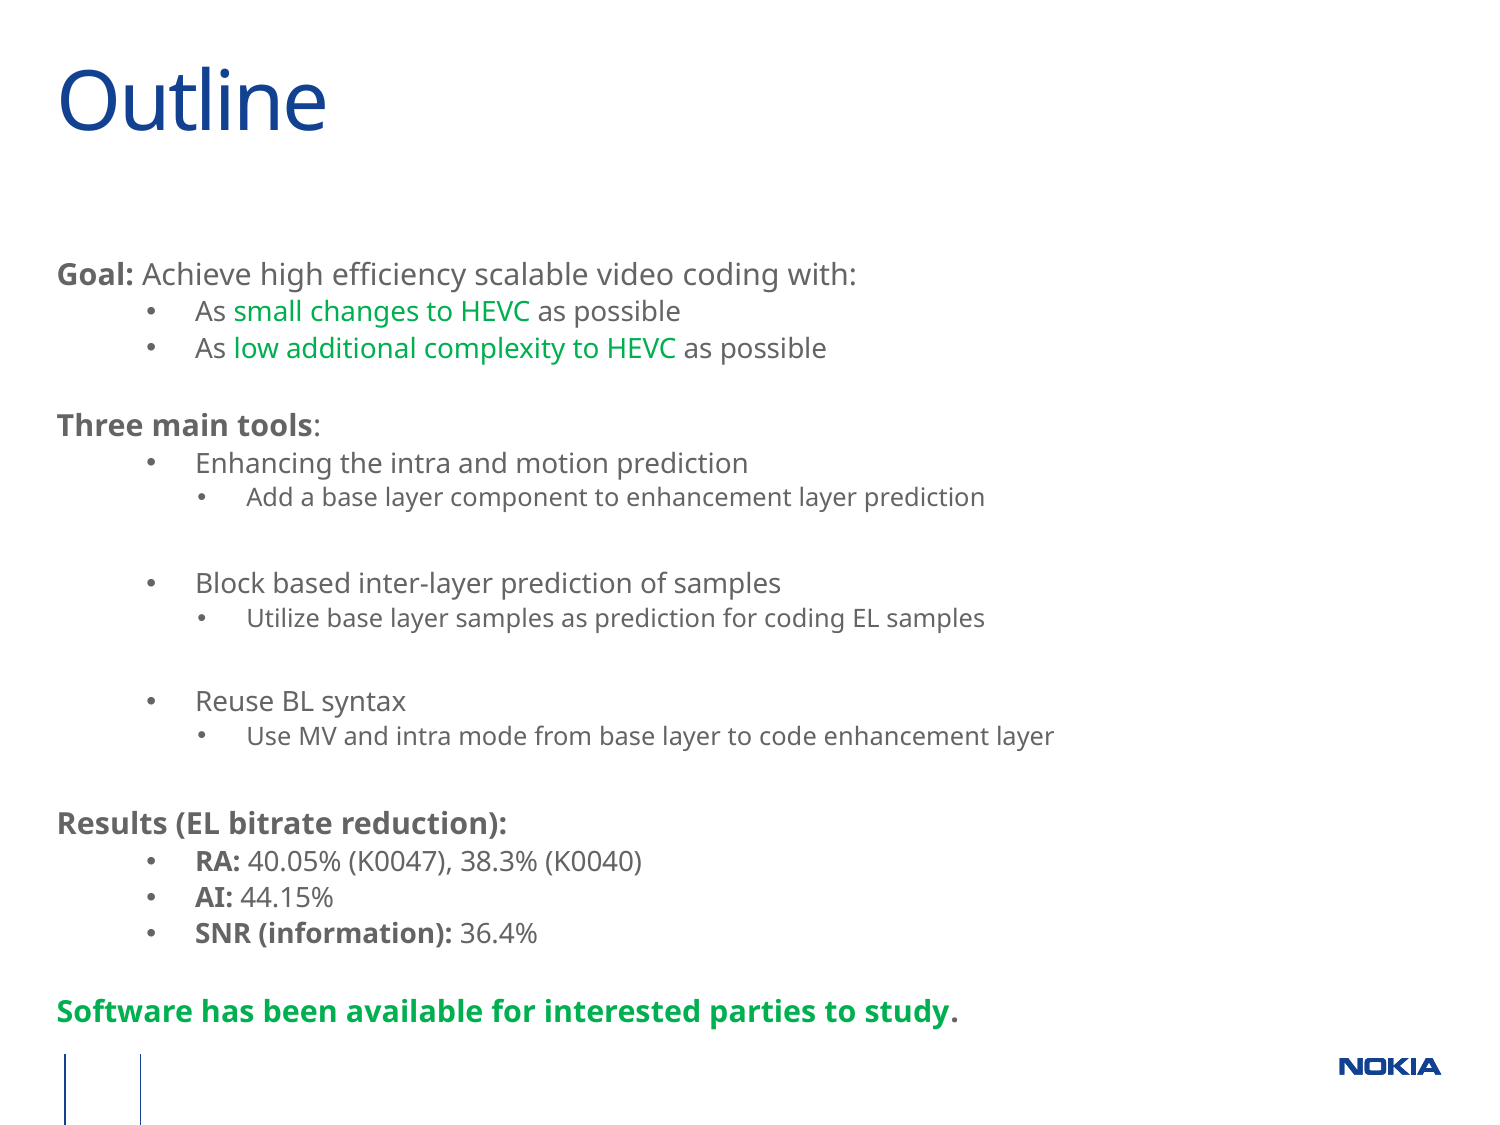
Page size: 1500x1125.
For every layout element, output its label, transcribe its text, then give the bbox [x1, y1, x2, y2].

list Goal: Achieve high efficiency scalable video coding with: As small changes to HEVC as possible As low additional complexity to HEVC as possible Three main tools: Enhancing the intra and motion prediction Add a base layer component to enhancement layer prediction Block based inter-layer prediction of samples Utilize base layer samples as prediction for coding EL samples Reuse BL syntax Use MV and intra mode from base layer to code enhancement layer Results (EL bitrate reduction): RA: 40.05% (K0047), 38.3% (K0040) AI: 44.15% SNR (information): 36.4% Software has been available for interested parties to study. [56, 254, 1436, 1032]
title Outline [56, 47, 1433, 149]
